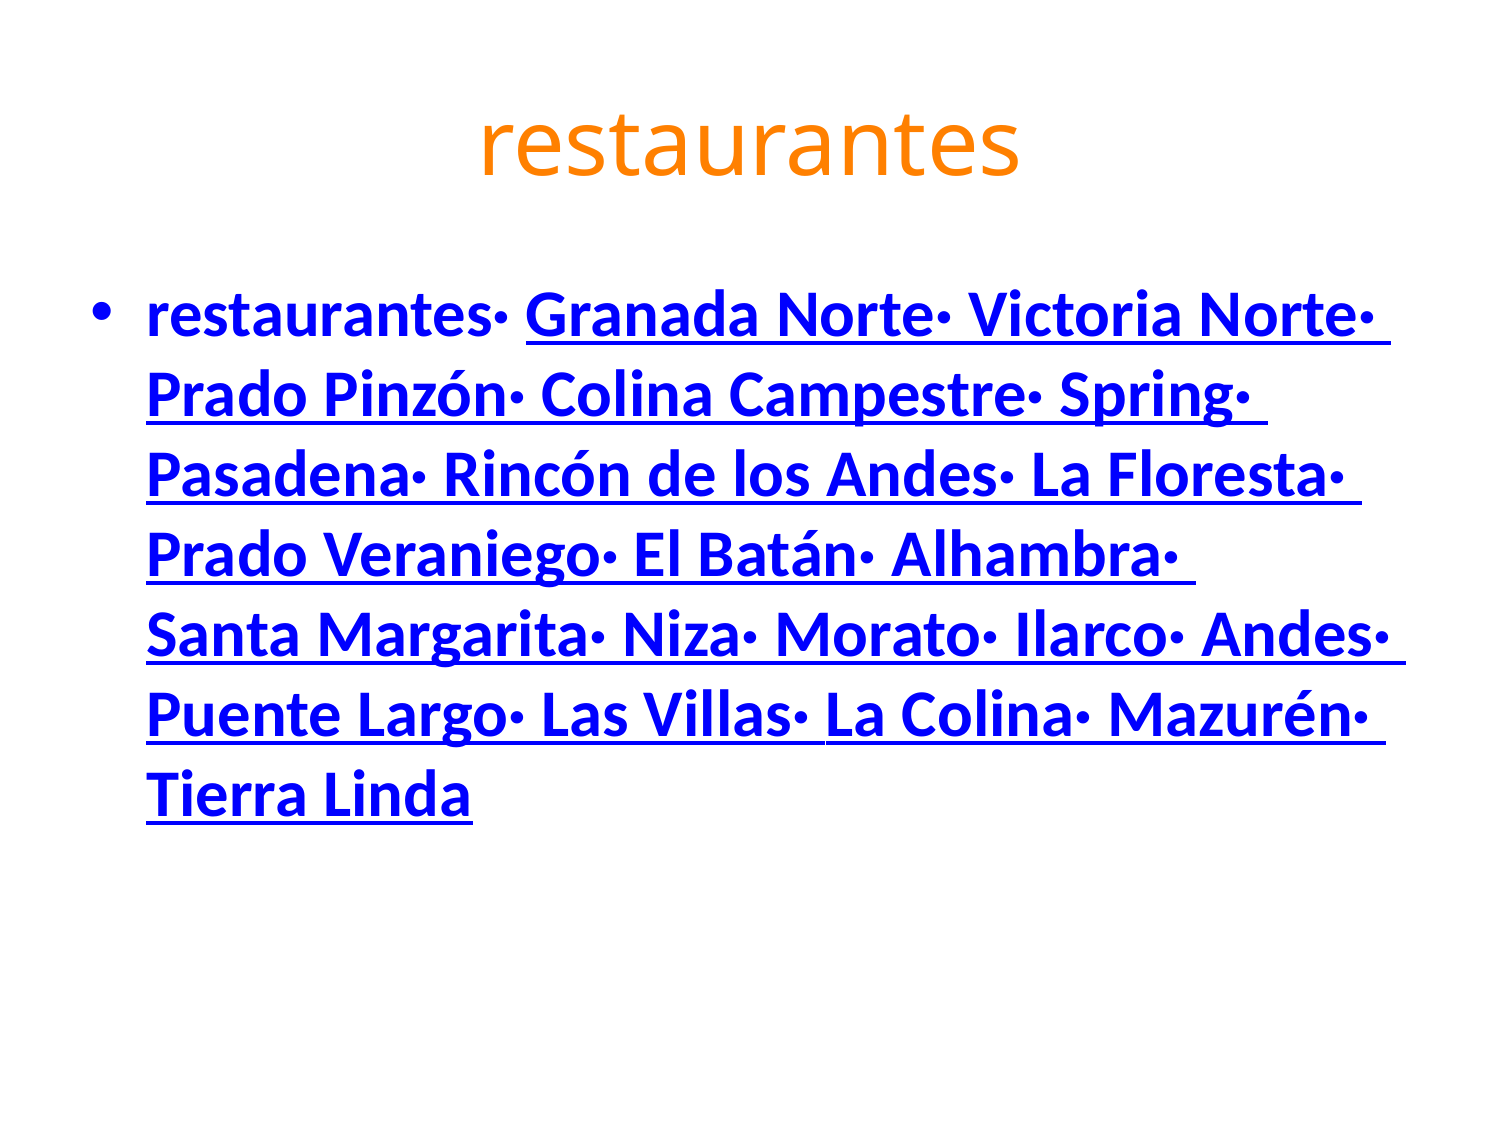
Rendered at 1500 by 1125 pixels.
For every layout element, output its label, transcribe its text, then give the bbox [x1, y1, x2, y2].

title restaurantes [75, 45, 1425, 233]
list restaurantes· Granada Norte· Victoria Norte· Prado Pinzón· Colina Campestre· Spring· Pasadena· Rincón de los Andes· La Floresta· Prado Veraniego· El Batán· Alhambra· Santa Margarita· Niza· Morato· Ilarco· Andes· Puente Largo· Las Villas· La Colina· Mazurén· Tierra Linda [75, 262, 1425, 1005]
